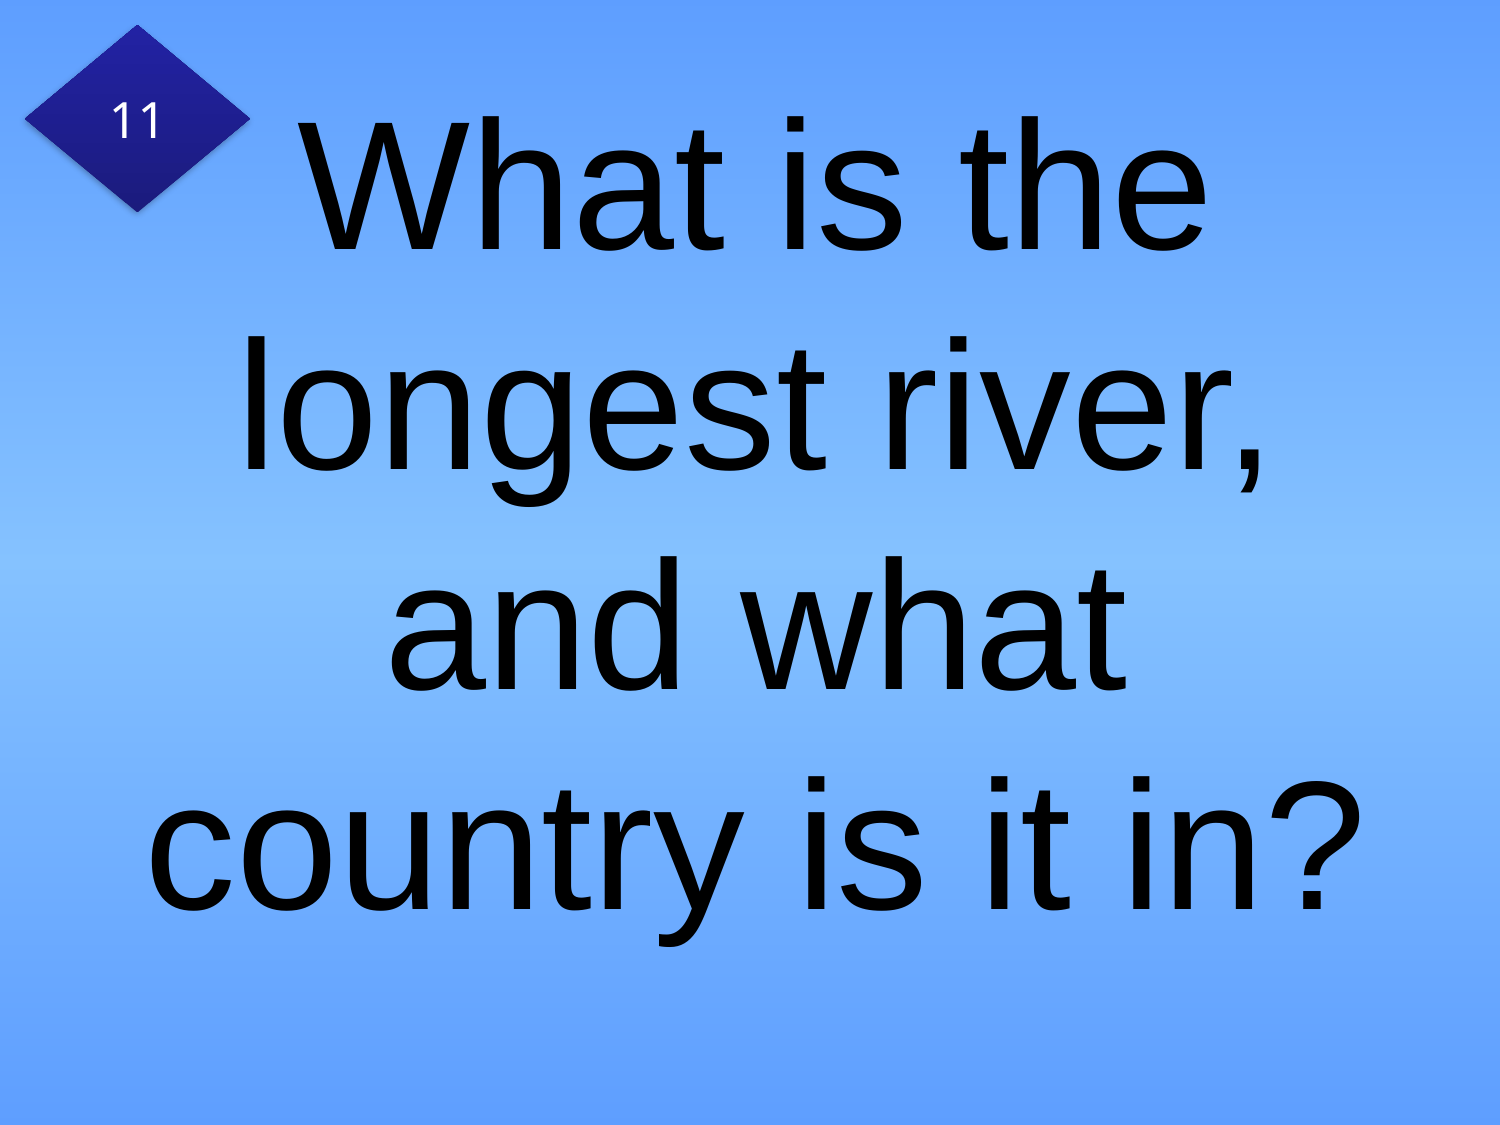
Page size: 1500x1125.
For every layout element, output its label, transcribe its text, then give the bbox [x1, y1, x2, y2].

title What is the longest river, and what country is it in? [112, 137, 1401, 876]
text_box 11 [24, 24, 250, 213]
